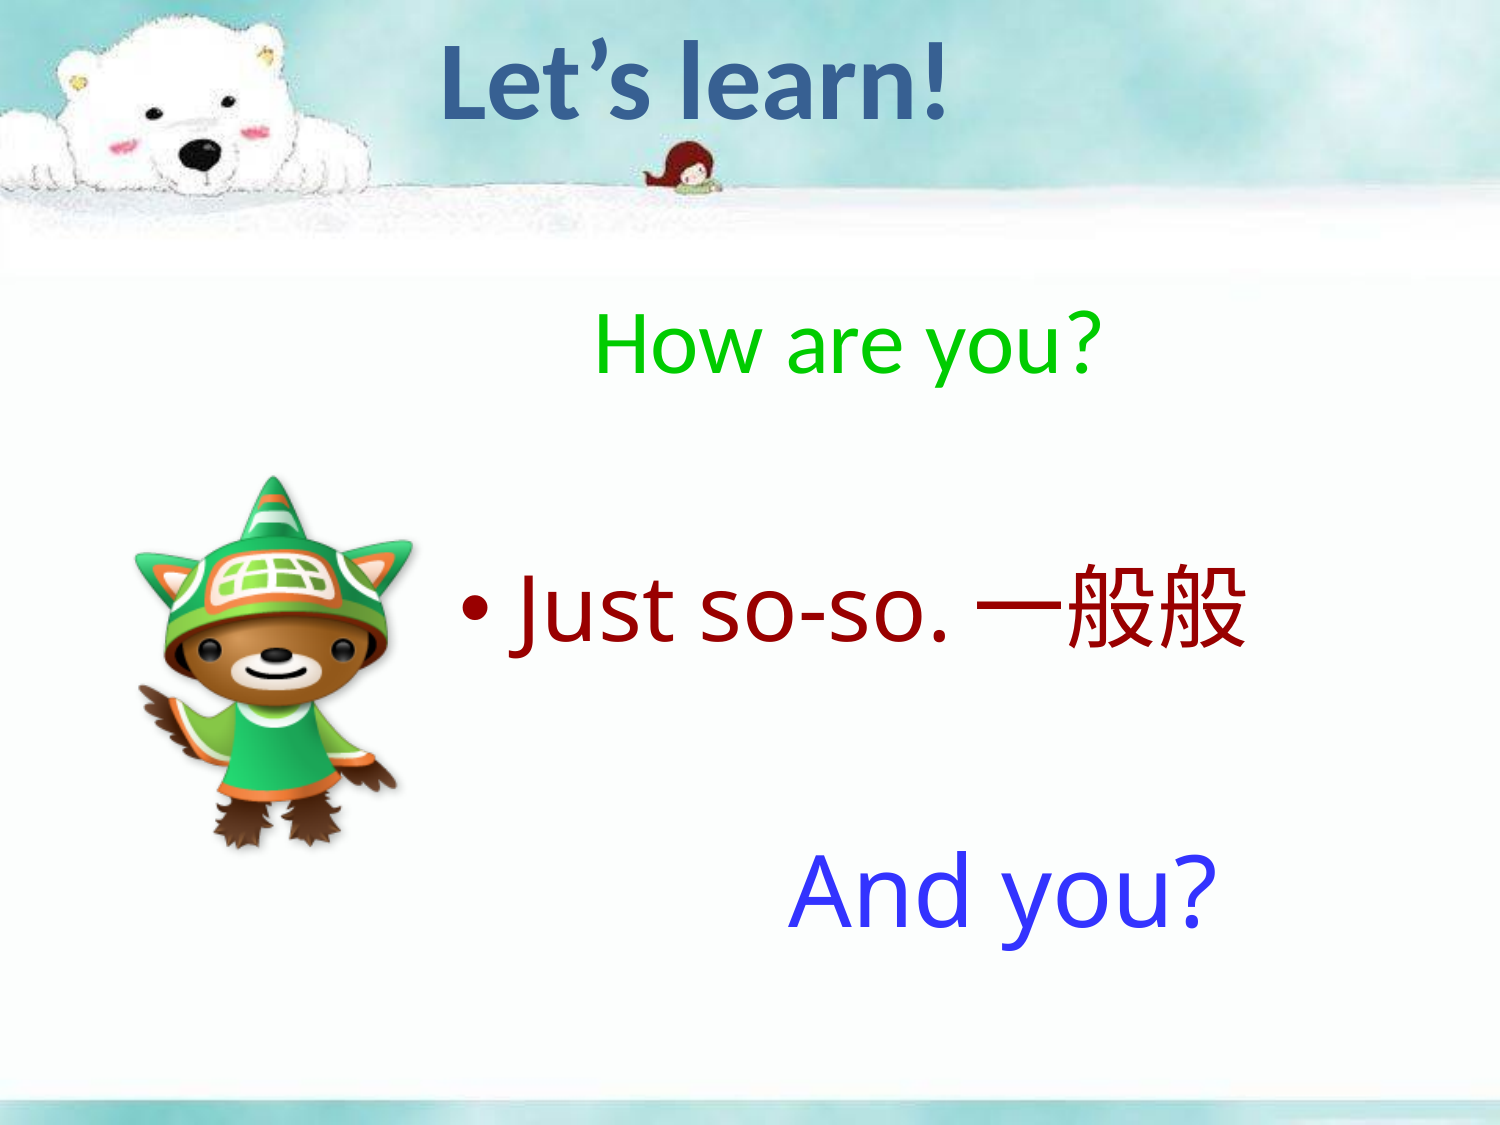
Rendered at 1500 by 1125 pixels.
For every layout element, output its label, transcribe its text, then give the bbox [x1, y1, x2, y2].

picture [0, 0, 1500, 1125]
text_box Let’s learn! [424, 0, 970, 150]
text_box Just so-so.一般般 [445, 457, 1296, 795]
text_box How are you? [362, 274, 1338, 425]
text_box And you? [773, 820, 1399, 955]
